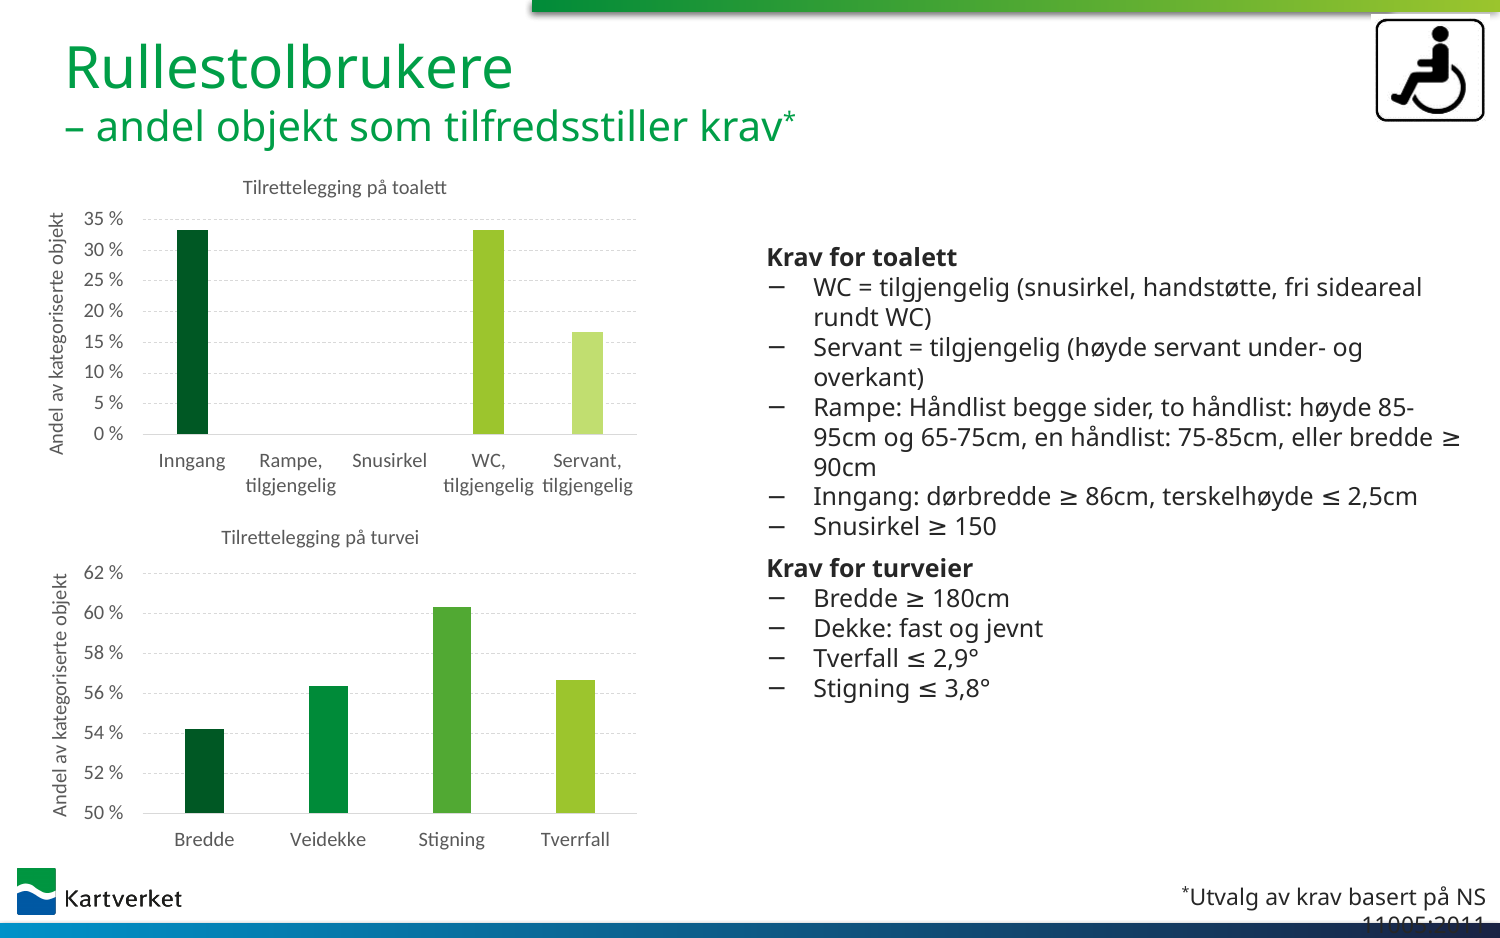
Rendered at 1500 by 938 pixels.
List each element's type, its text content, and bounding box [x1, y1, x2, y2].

text_box *Utvalg av krav basert på NS 11005:2011 [1068, 873, 1500, 938]
picture [41, 520, 650, 859]
picture [41, 166, 650, 505]
text_box Rullestolbrukere – andel objekt som tilfredsstiller krav* [49, 14, 1431, 158]
picture [1371, 13, 1491, 127]
text_box Krav for toalett WC = tilgjengelig (snusirkel, handstøtte, fri sideareal rundt WC) Servant = tilgjengelig (høyde servant under- og overkant) Rampe: Håndlist begge sider, to håndlist: høyde 85-95cm og 65-75cm, en håndlist: 75-85cm, eller bredde ≥ 90cm Inngang: dørbredde ≥ 86cm, terskelhøyde ≤ 2,5cm Snusirkel ≥ 150 [751, 234, 1483, 545]
text_box Krav for turveier Bredde ≥ 180cm Dekke: fast og jevnt Tverfall ≤ 2,9° Stigning ≤ 3,8° [751, 545, 1483, 710]
